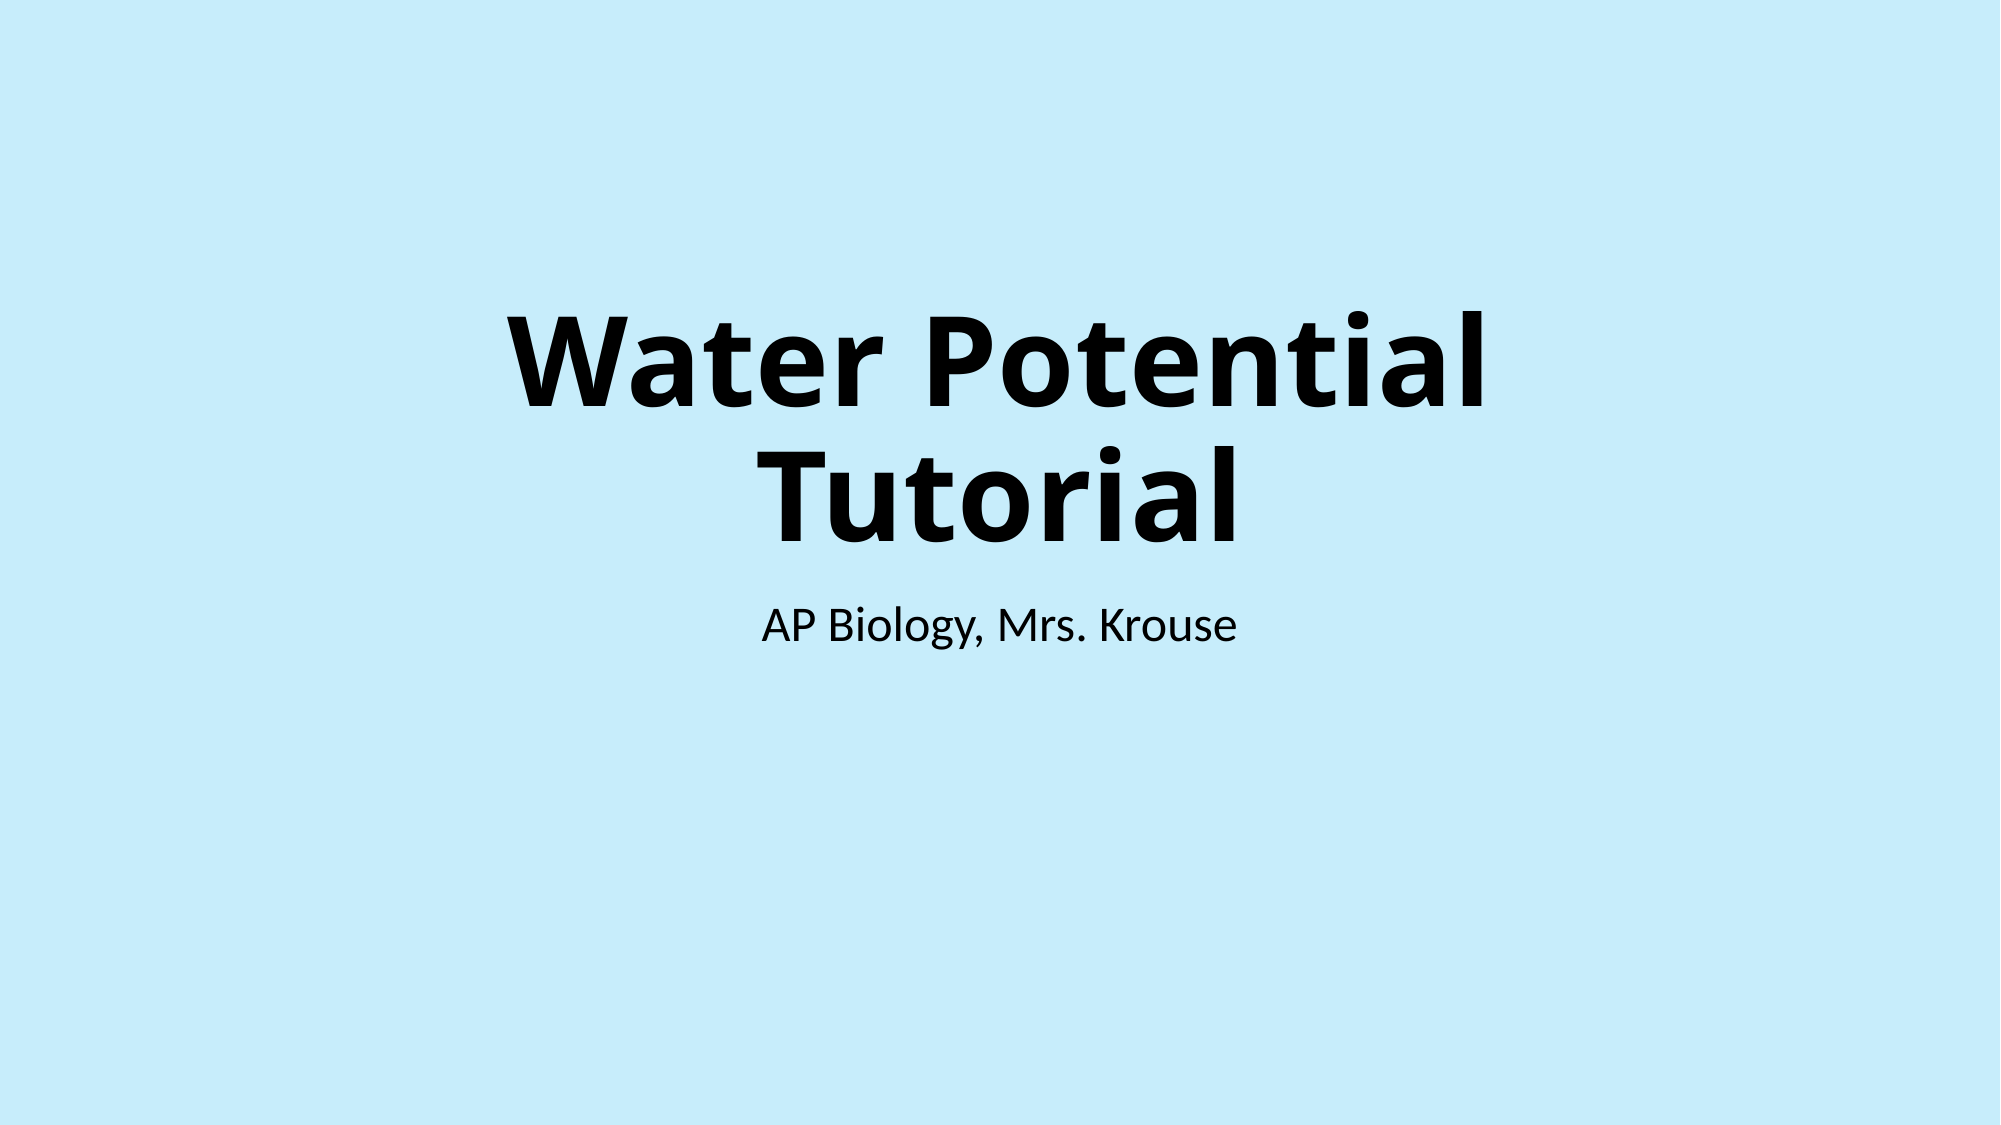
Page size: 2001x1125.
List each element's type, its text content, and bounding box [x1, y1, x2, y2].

title Water Potential Tutorial [249, 184, 1750, 576]
subtitle AP Biology, Mrs. Krouse [249, 590, 1750, 863]
